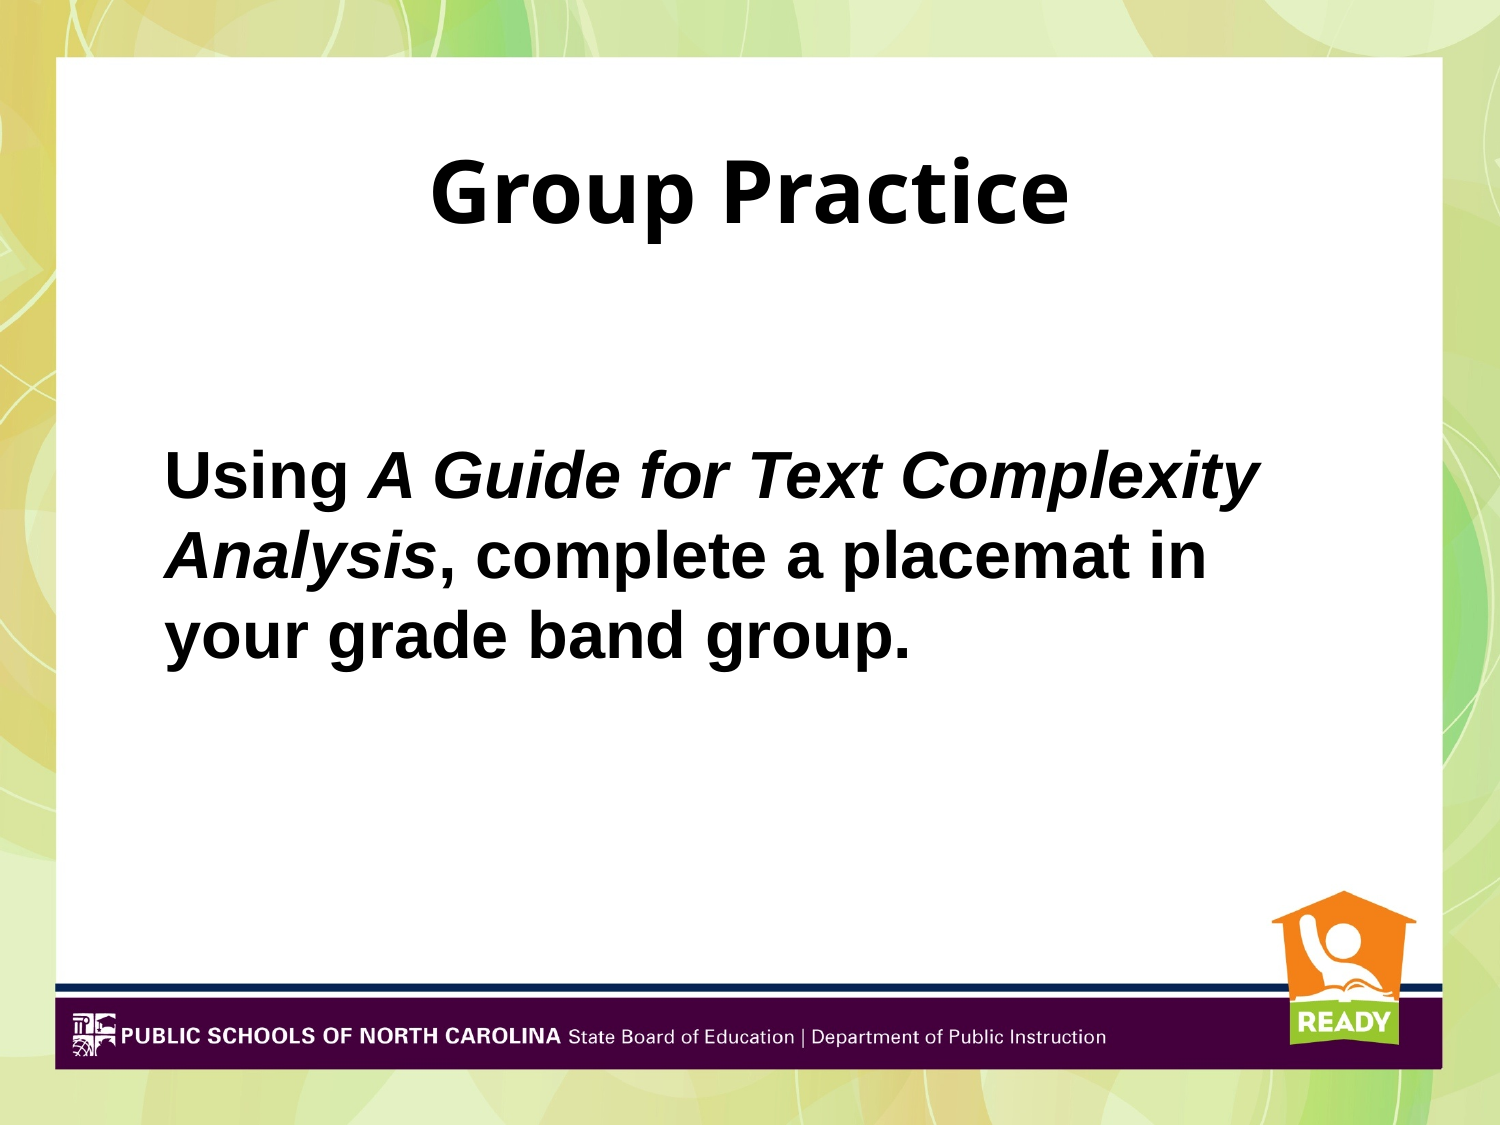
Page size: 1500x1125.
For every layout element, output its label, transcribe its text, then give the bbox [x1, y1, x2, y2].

picture [0, 0, 1500, 1125]
text_box Using A Guide for Text Complexity Analysis, complete a placemat in your grade band group. [149, 424, 1275, 740]
title Group Practice [87, 137, 1413, 301]
